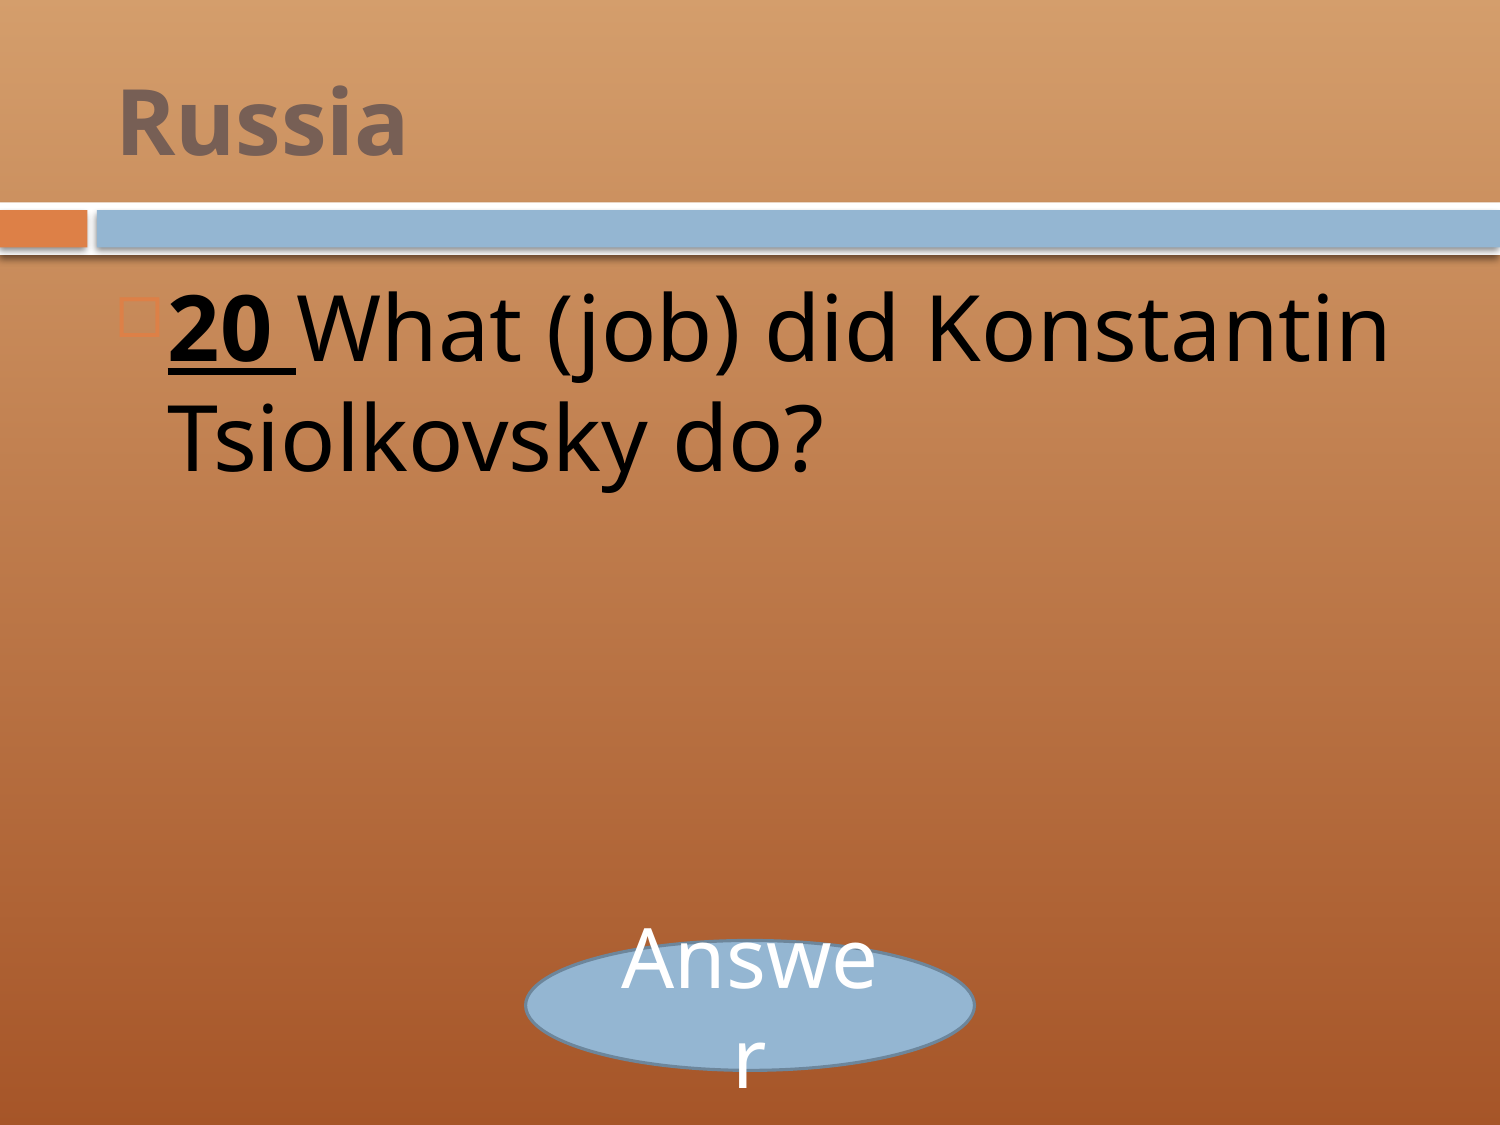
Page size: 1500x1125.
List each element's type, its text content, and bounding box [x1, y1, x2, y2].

title Russia [100, 37, 1438, 200]
text_box Answer [524, 938, 977, 1072]
list 20 What (job) did Konstantin Tsiolkovsky do? [100, 262, 1438, 1000]
